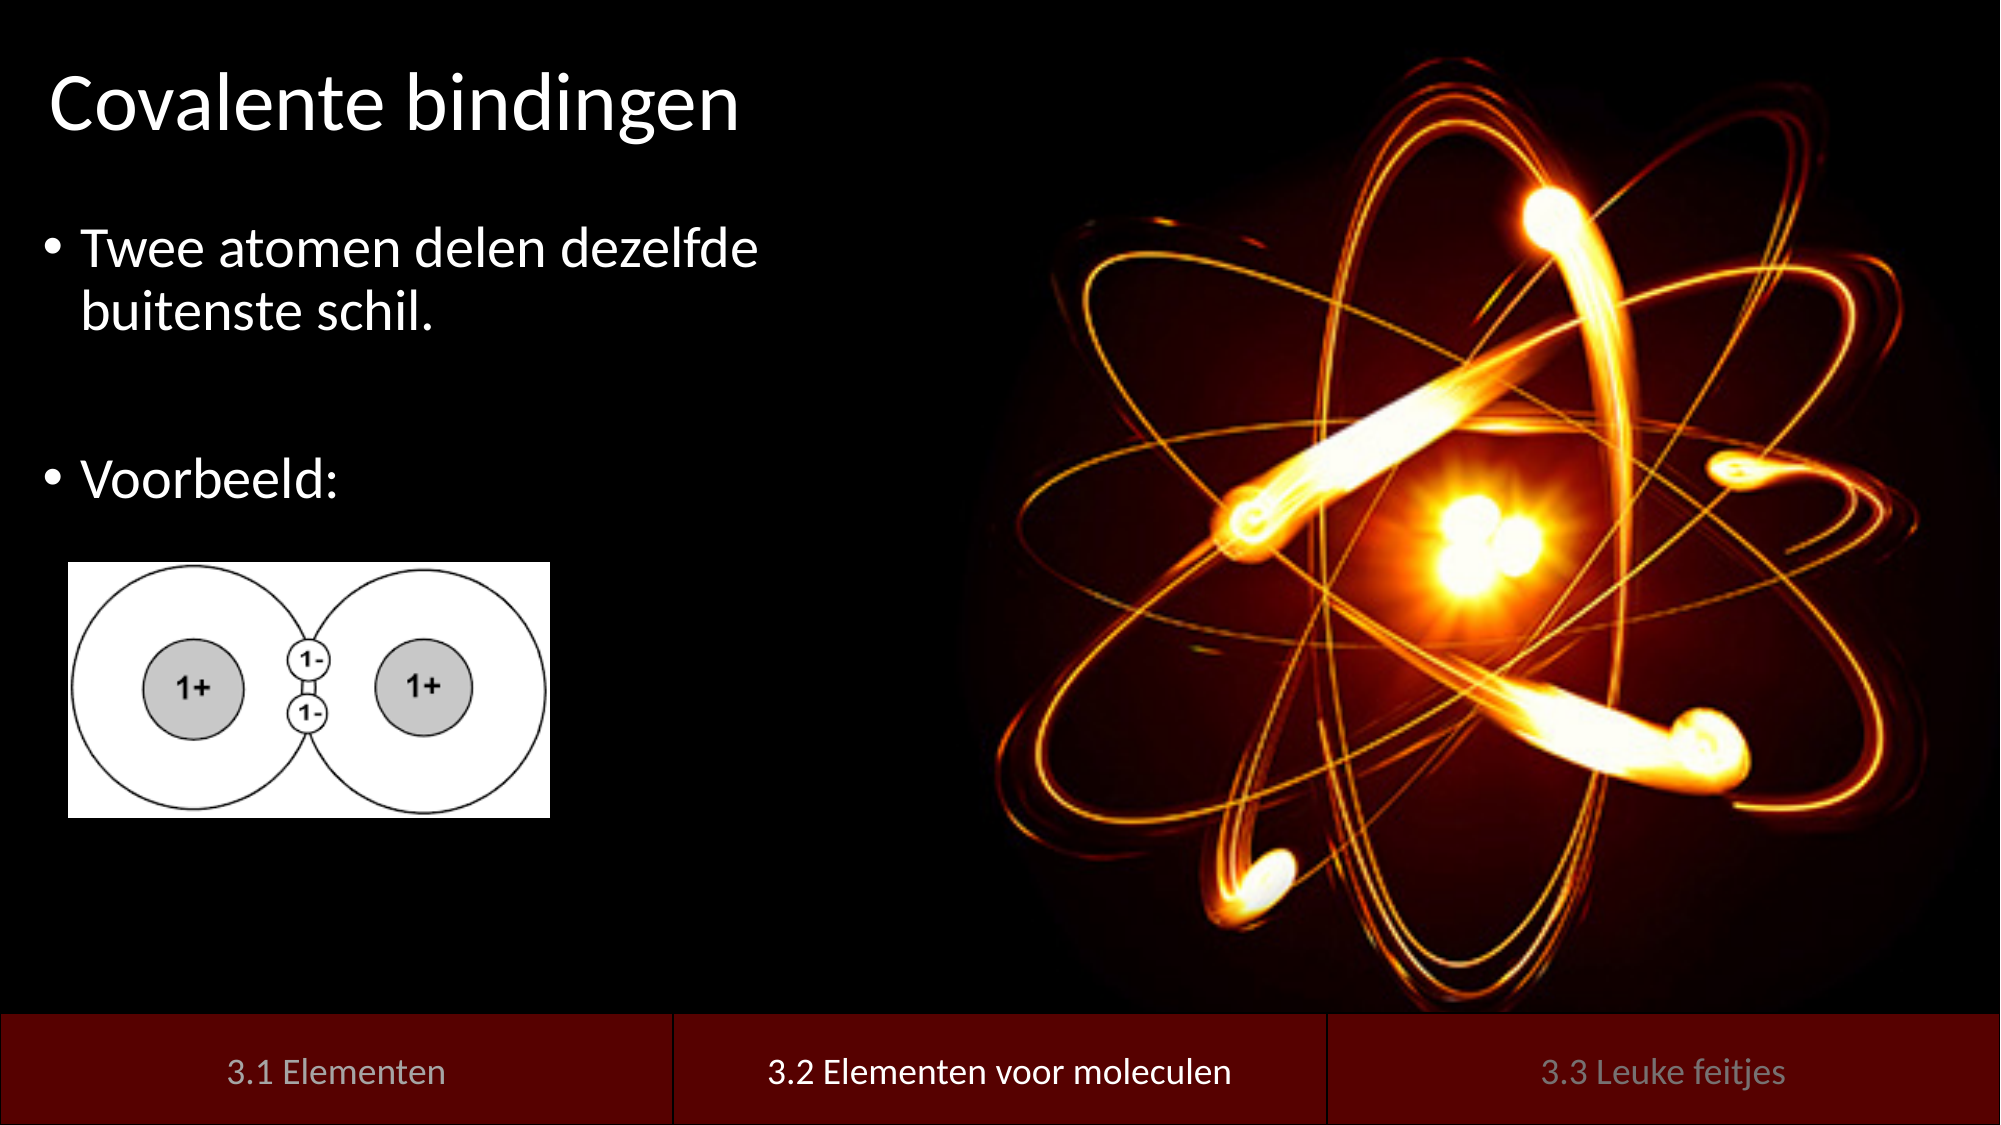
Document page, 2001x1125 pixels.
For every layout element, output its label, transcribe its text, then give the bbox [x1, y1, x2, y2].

text_box 3.1 Elementen [0, 1012, 577, 1125]
picture [68, 562, 550, 818]
text_box Covalente bindingen [34, 39, 577, 155]
picture [577, 0, 2000, 1125]
